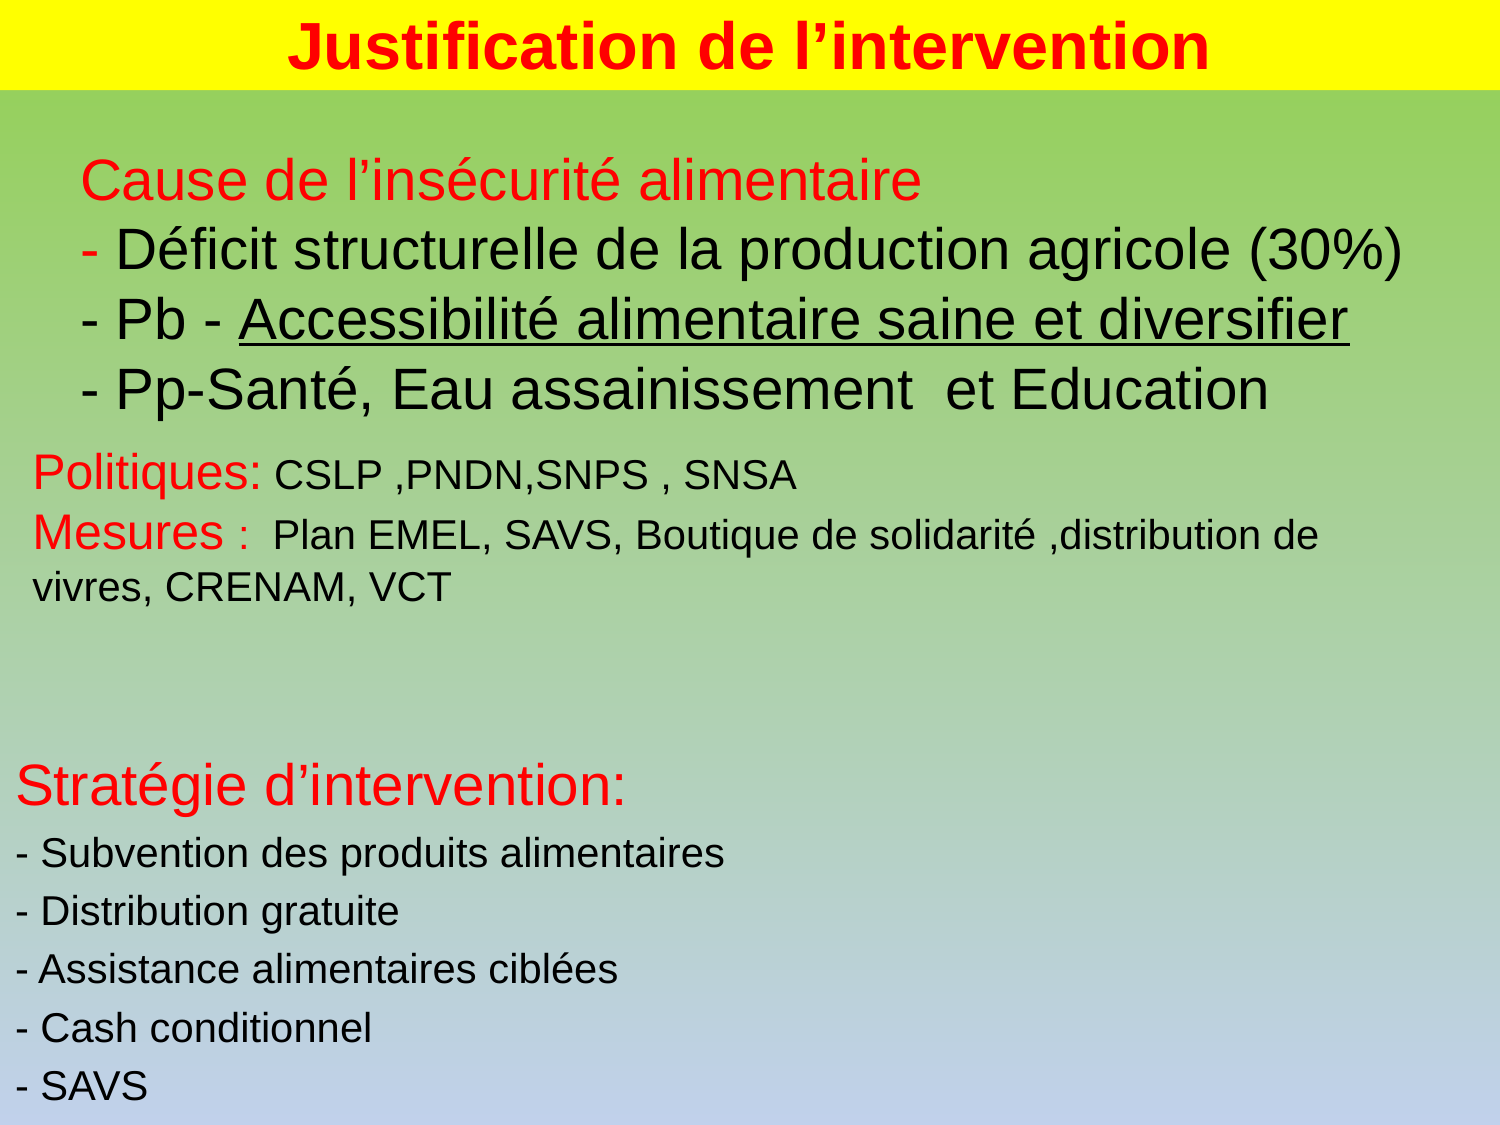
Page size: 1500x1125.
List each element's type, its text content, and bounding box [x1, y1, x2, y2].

text_box Justification de l’intervention [0, 0, 1500, 91]
title Cause de l’insécurité alimentaire - Déficit structurelle de la production agricole (30%) - Pb - Accessibilité alimentaire saine et diversifier - Pp-Santé, Eau assainissement et Education [64, 113, 1459, 450]
subtitle Stratégie d’intervention: - Subvention des produits alimentaires - Distribution gratuite - Assistance alimentaires ciblées - Cash conditionnel - SAVS [0, 739, 1436, 1125]
text_box Politiques: CSLP ,PNDN,SNPS , SNSA Mesures : Plan EMEL, SAVS, Boutique de solidarité ,distribution de vivres, CRENAM, VCT [17, 432, 1456, 718]
